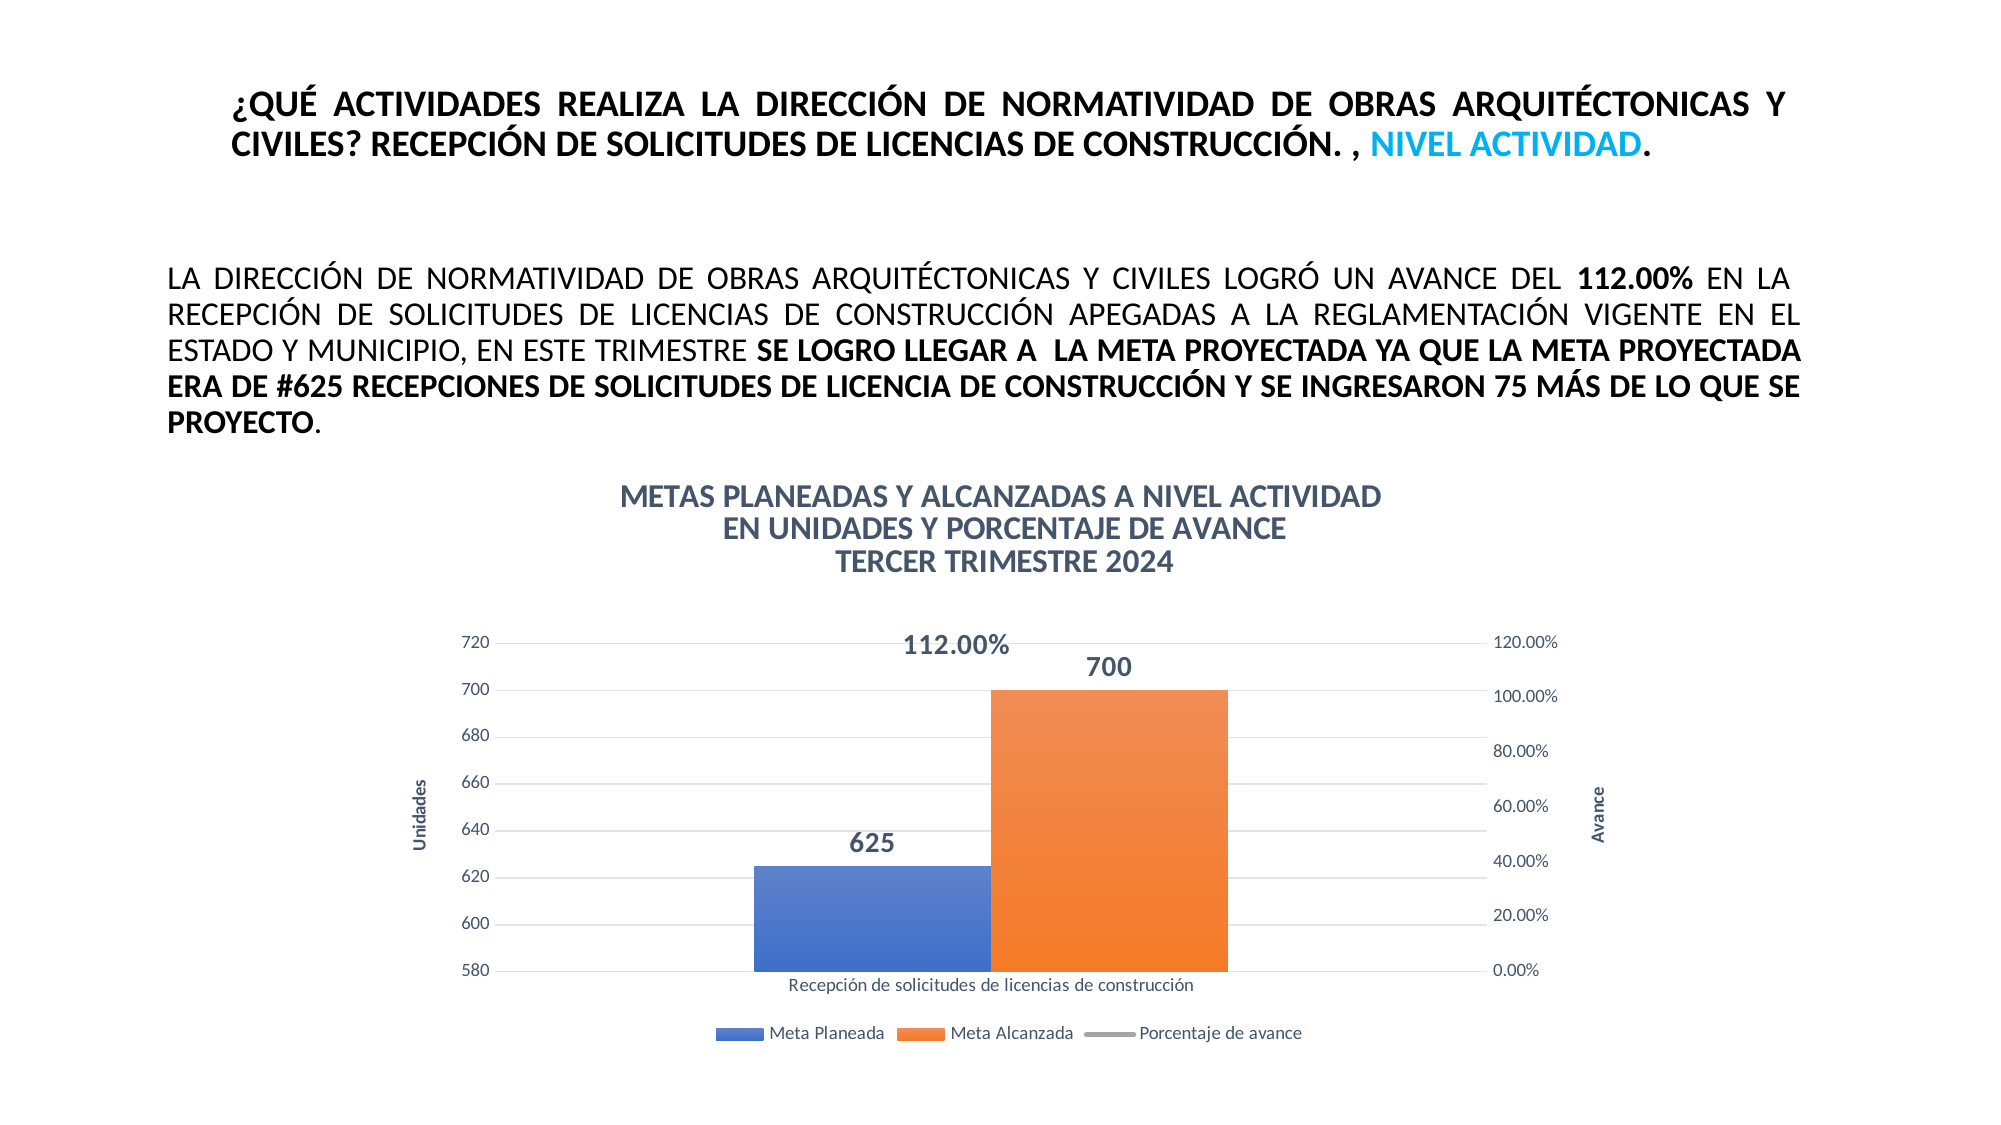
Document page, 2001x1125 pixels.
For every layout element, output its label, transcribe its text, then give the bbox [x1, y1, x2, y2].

text_box ¿QUÉ ACTIVIDADES REALIZA LA DIRECCIÓN DE NORMATIVIDAD DE OBRAS ARQUITÉCTONICAS Y CIVILES? RECEPCIÓN DE SOLICITUDES DE LICENCIAS DE CONSTRUCCIÓN. , NIVEL ACTIVIDAD. [216, 76, 1802, 172]
text_box LA DIRECCIÓN DE NORMATIVIDAD DE OBRAS ARQUITÉCTONICAS Y CIVILES LOGRÓ UN AVANCE DEL 112.00% EN LA RECEPCIÓN DE SOLICITUDES DE LICENCIAS DE CONSTRUCCIÓN APEGADAS A LA REGLAMENTACIÓN VIGENTE EN EL ESTADO Y MUNICIPIO, EN ESTE TRIMESTRE SE LOGRO LLEGAR A LA META PROYECTADA YA QUE LA META PROYECTADA ERA DE #625 RECEPCIONES DE SOLICITUDES DE LICENCIA DE CONSTRUCCIÓN Y SE INGRESARON 75 MÁS DE LO QUE SE PROYECTO. [152, 253, 1819, 448]
chart [379, 450, 1640, 1050]
